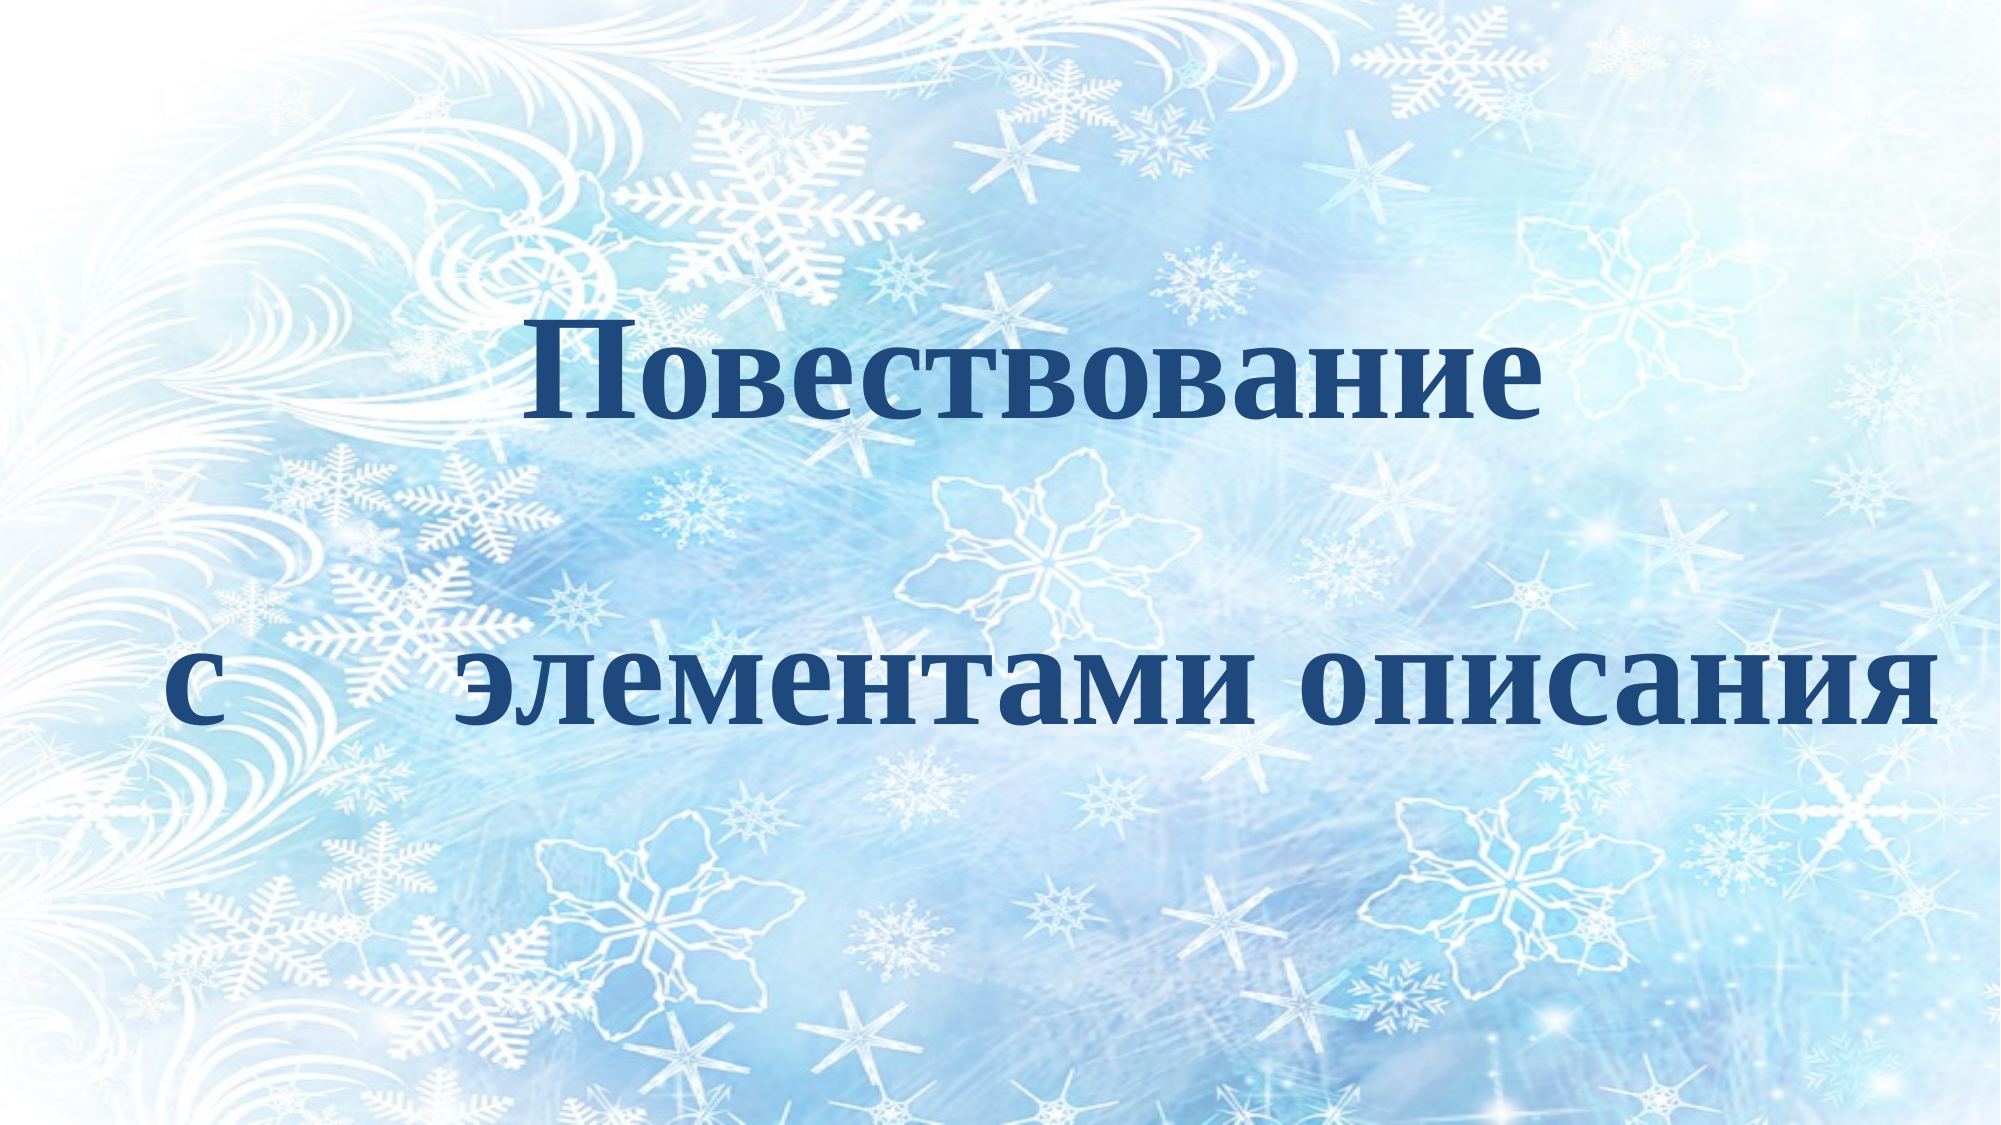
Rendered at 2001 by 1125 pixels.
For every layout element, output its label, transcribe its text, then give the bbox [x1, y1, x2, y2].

text_box Повествование с элементами описания [21, 679, 2000, 1125]
